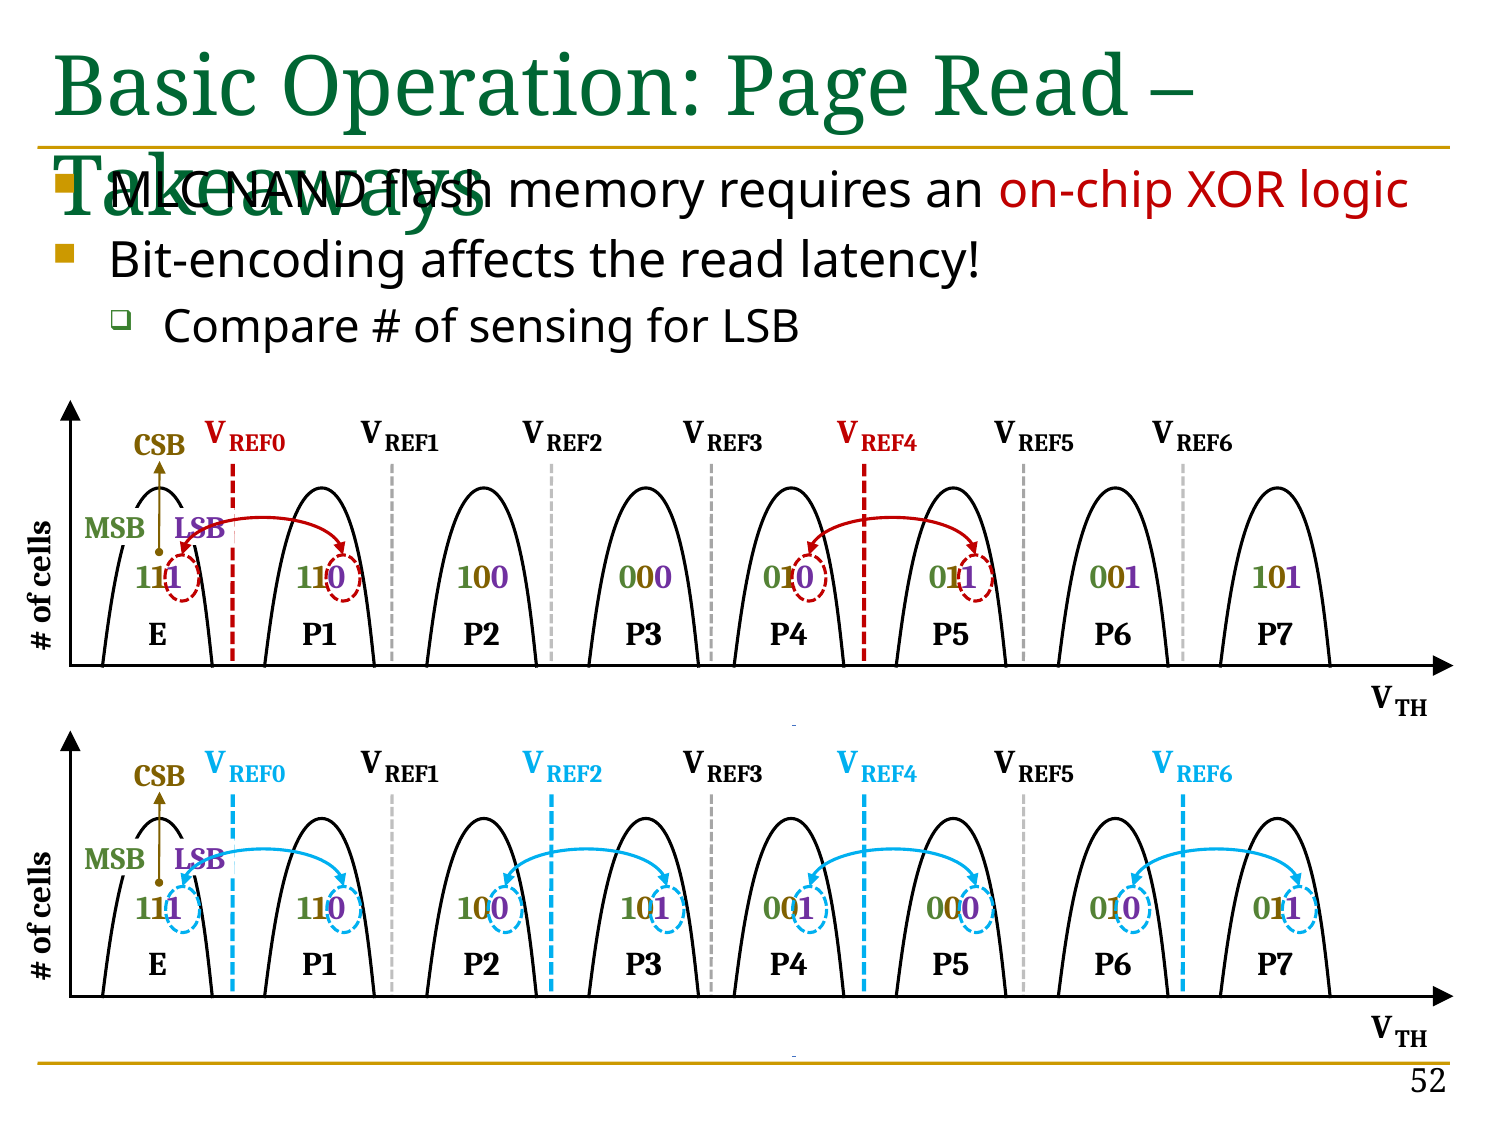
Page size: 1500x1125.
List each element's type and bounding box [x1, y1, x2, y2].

list [37, 149, 1450, 399]
text_box [16, 399, 1474, 1059]
slide_number [1111, 1059, 1462, 1112]
title [37, 24, 1450, 149]
list [37, 1059, 1450, 1063]
